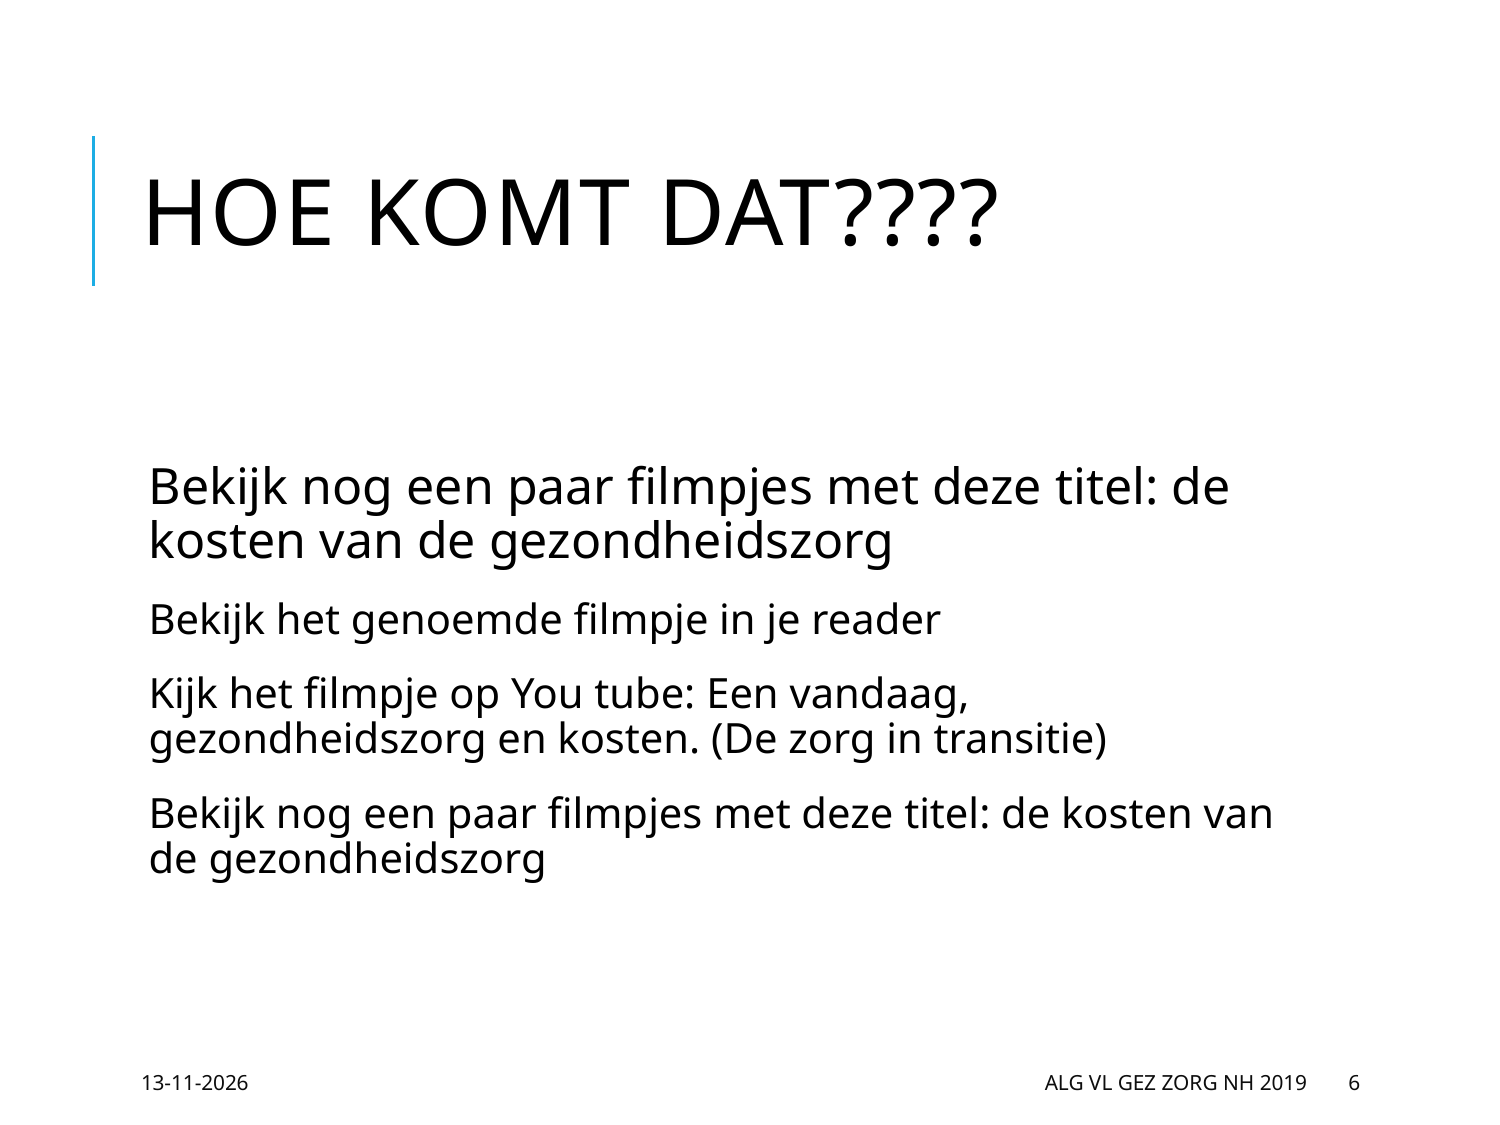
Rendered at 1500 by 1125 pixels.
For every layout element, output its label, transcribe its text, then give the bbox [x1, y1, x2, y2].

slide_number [126, 1061, 392, 1107]
slide_number 6 [1333, 1061, 1454, 1107]
list Bekijk nog een paar filmpjes met deze titel: de kosten van de gezondheidszorg Bekijk het genoemde filmpje in je reader Kijk het filmpje op You tube: Een vandaag, gezondheidszorg en kosten. (De zorg in transitie) Bekijk nog een paar filmpjes met deze titel: de kosten van de gezondheidszorg [126, 375, 1322, 1035]
title Hoe komt dat???? [126, 96, 1322, 342]
footer Alg VL gez zorg NH 2019 [595, 1061, 1322, 1107]
